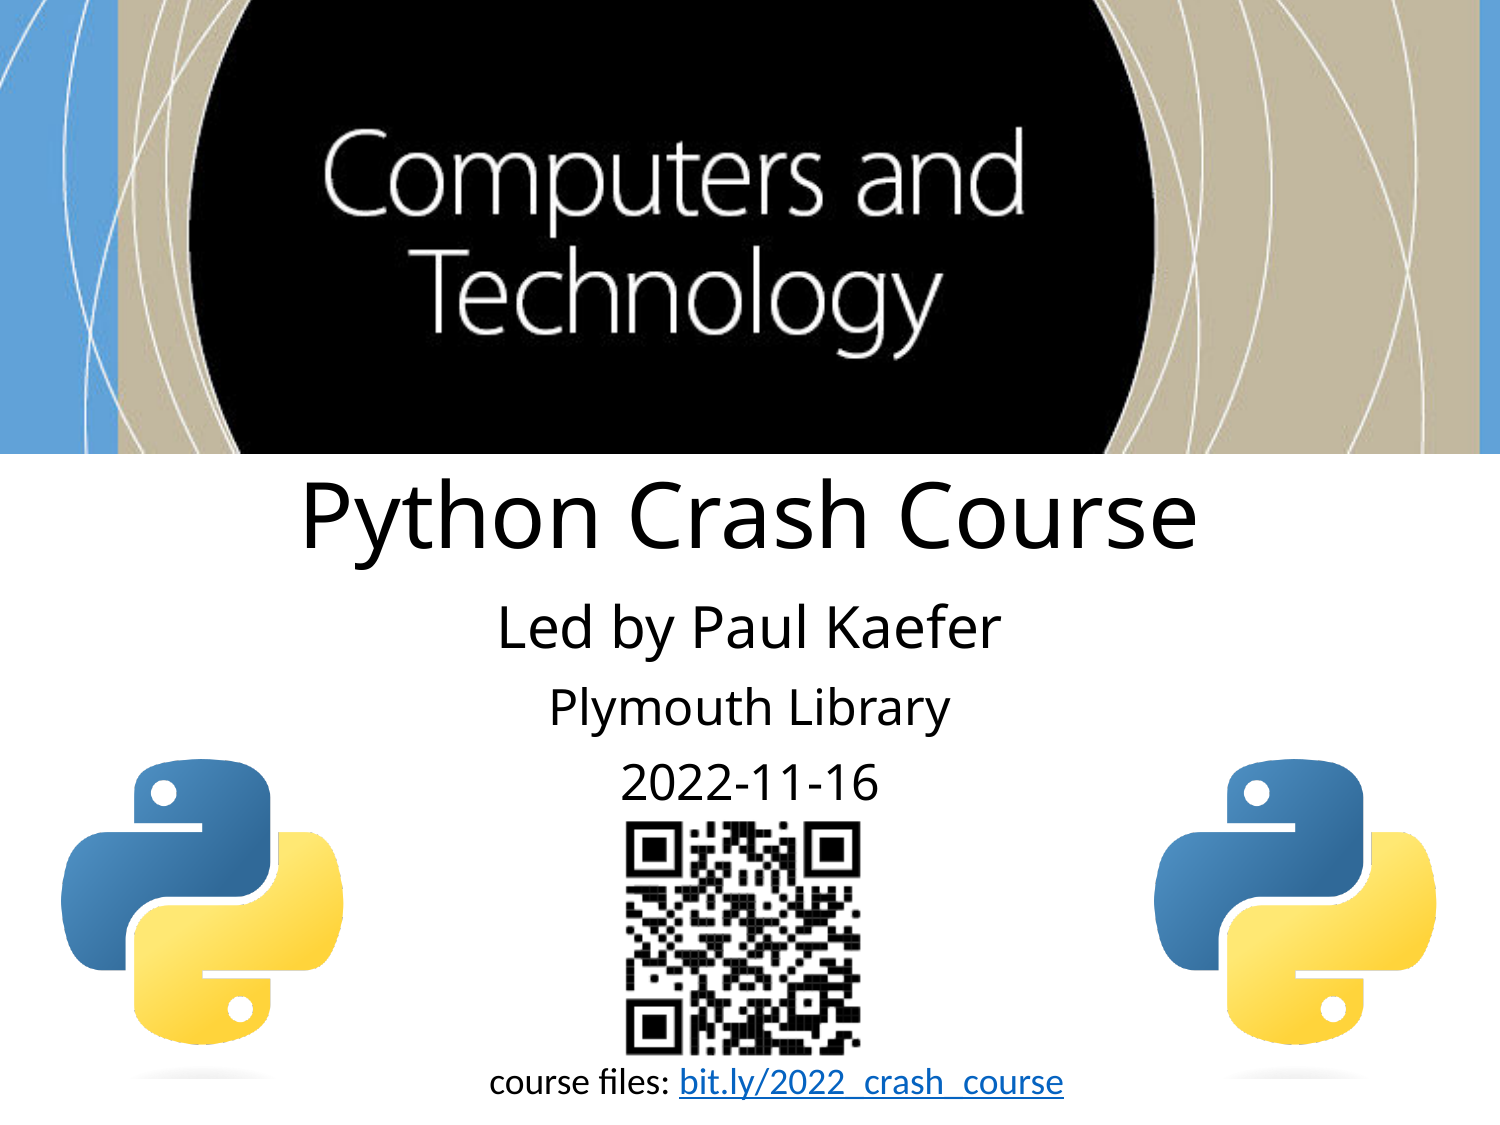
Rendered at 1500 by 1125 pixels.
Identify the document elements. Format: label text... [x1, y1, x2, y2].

subtitle Led by Paul Kaefer Plymouth Library 2022-11-16 [187, 590, 1313, 863]
picture [0, 0, 1500, 454]
picture [61, 759, 353, 1079]
text_box course files: bit.ly/2022_crash_course [474, 1049, 1088, 1109]
picture [602, 807, 898, 1080]
title Python Crash Course [112, 454, 1388, 576]
picture [1154, 759, 1446, 1079]
